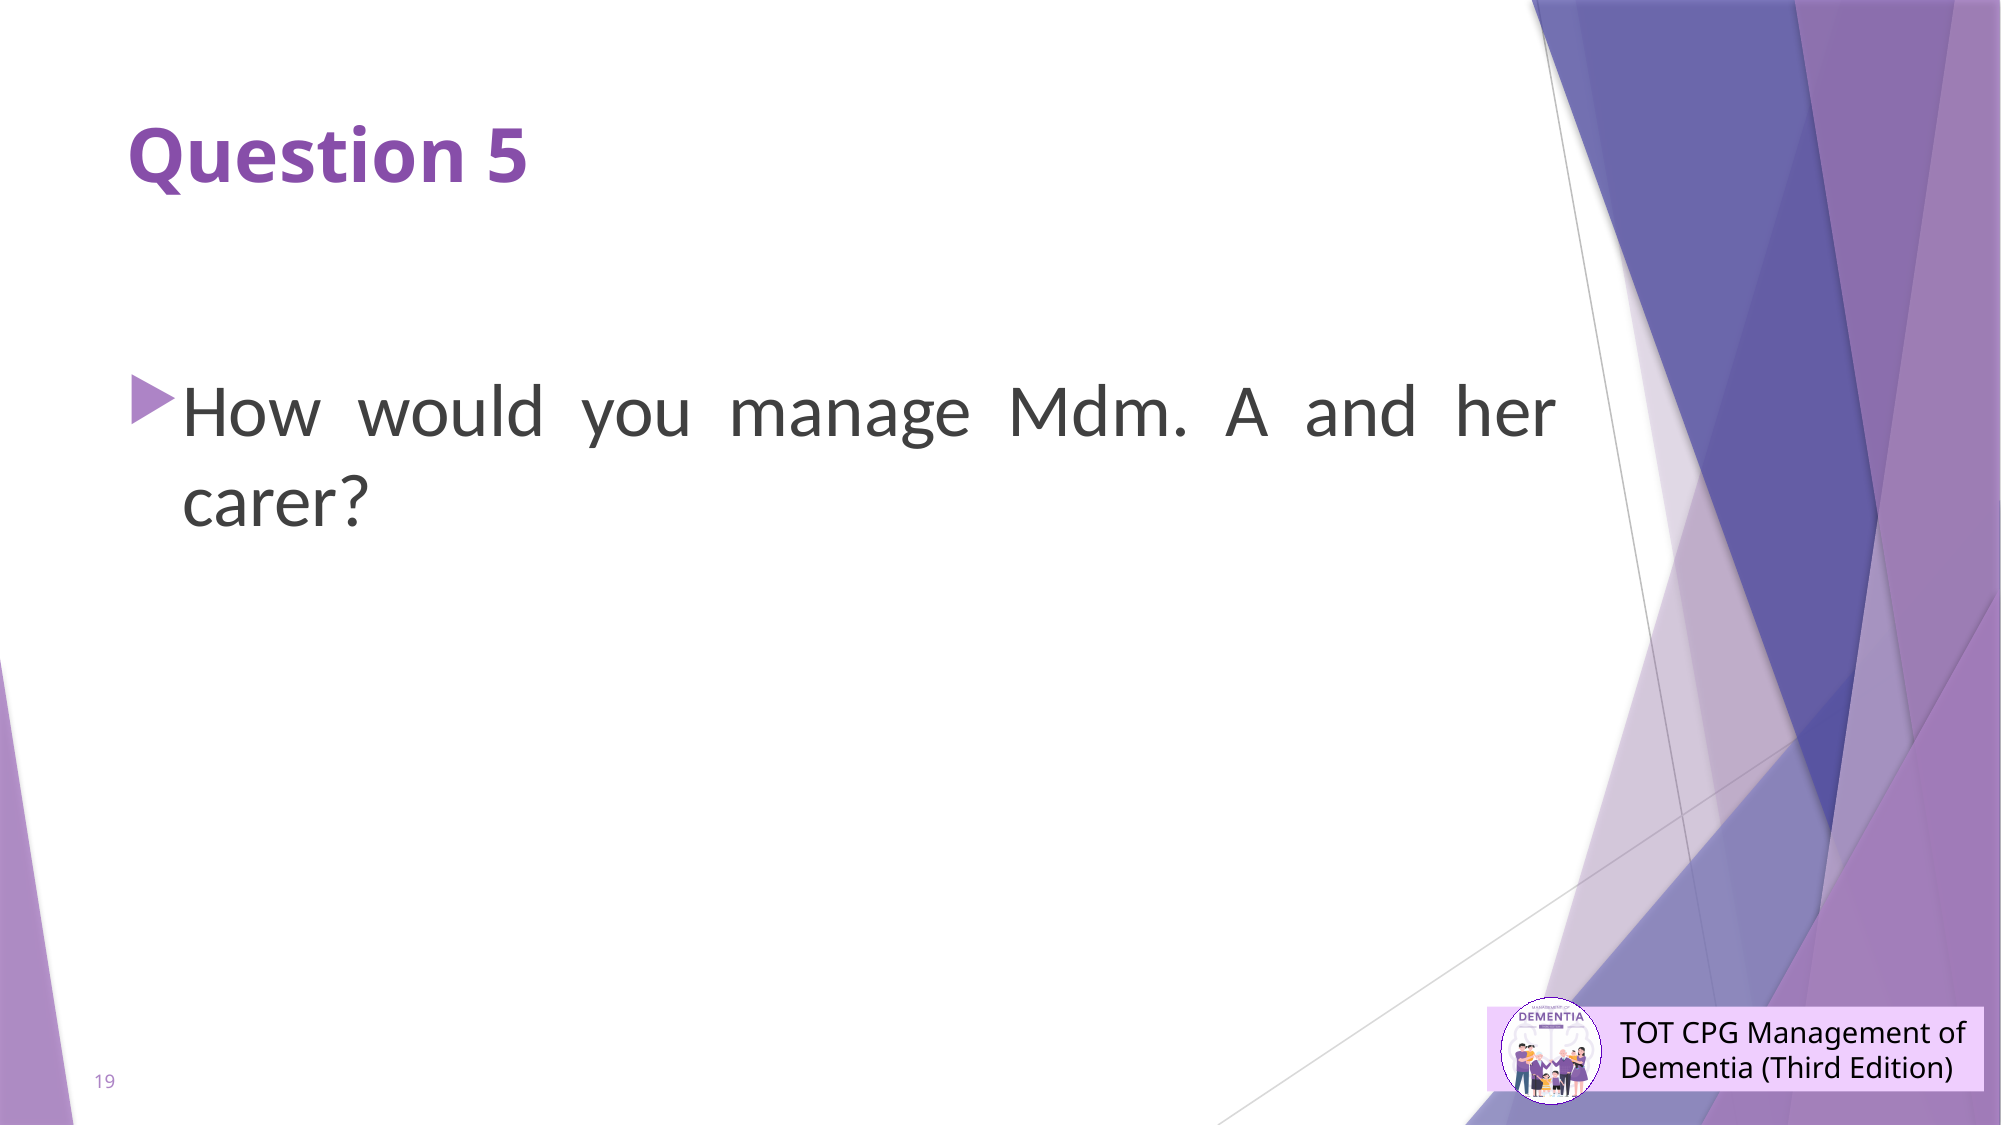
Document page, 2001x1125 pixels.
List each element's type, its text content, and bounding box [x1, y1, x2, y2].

slide_number 19 [18, 1052, 131, 1113]
list How would you manage Mdm. A and her carer? [111, 354, 1575, 992]
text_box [1486, 996, 1985, 1105]
title Question 5 [111, 99, 1522, 317]
